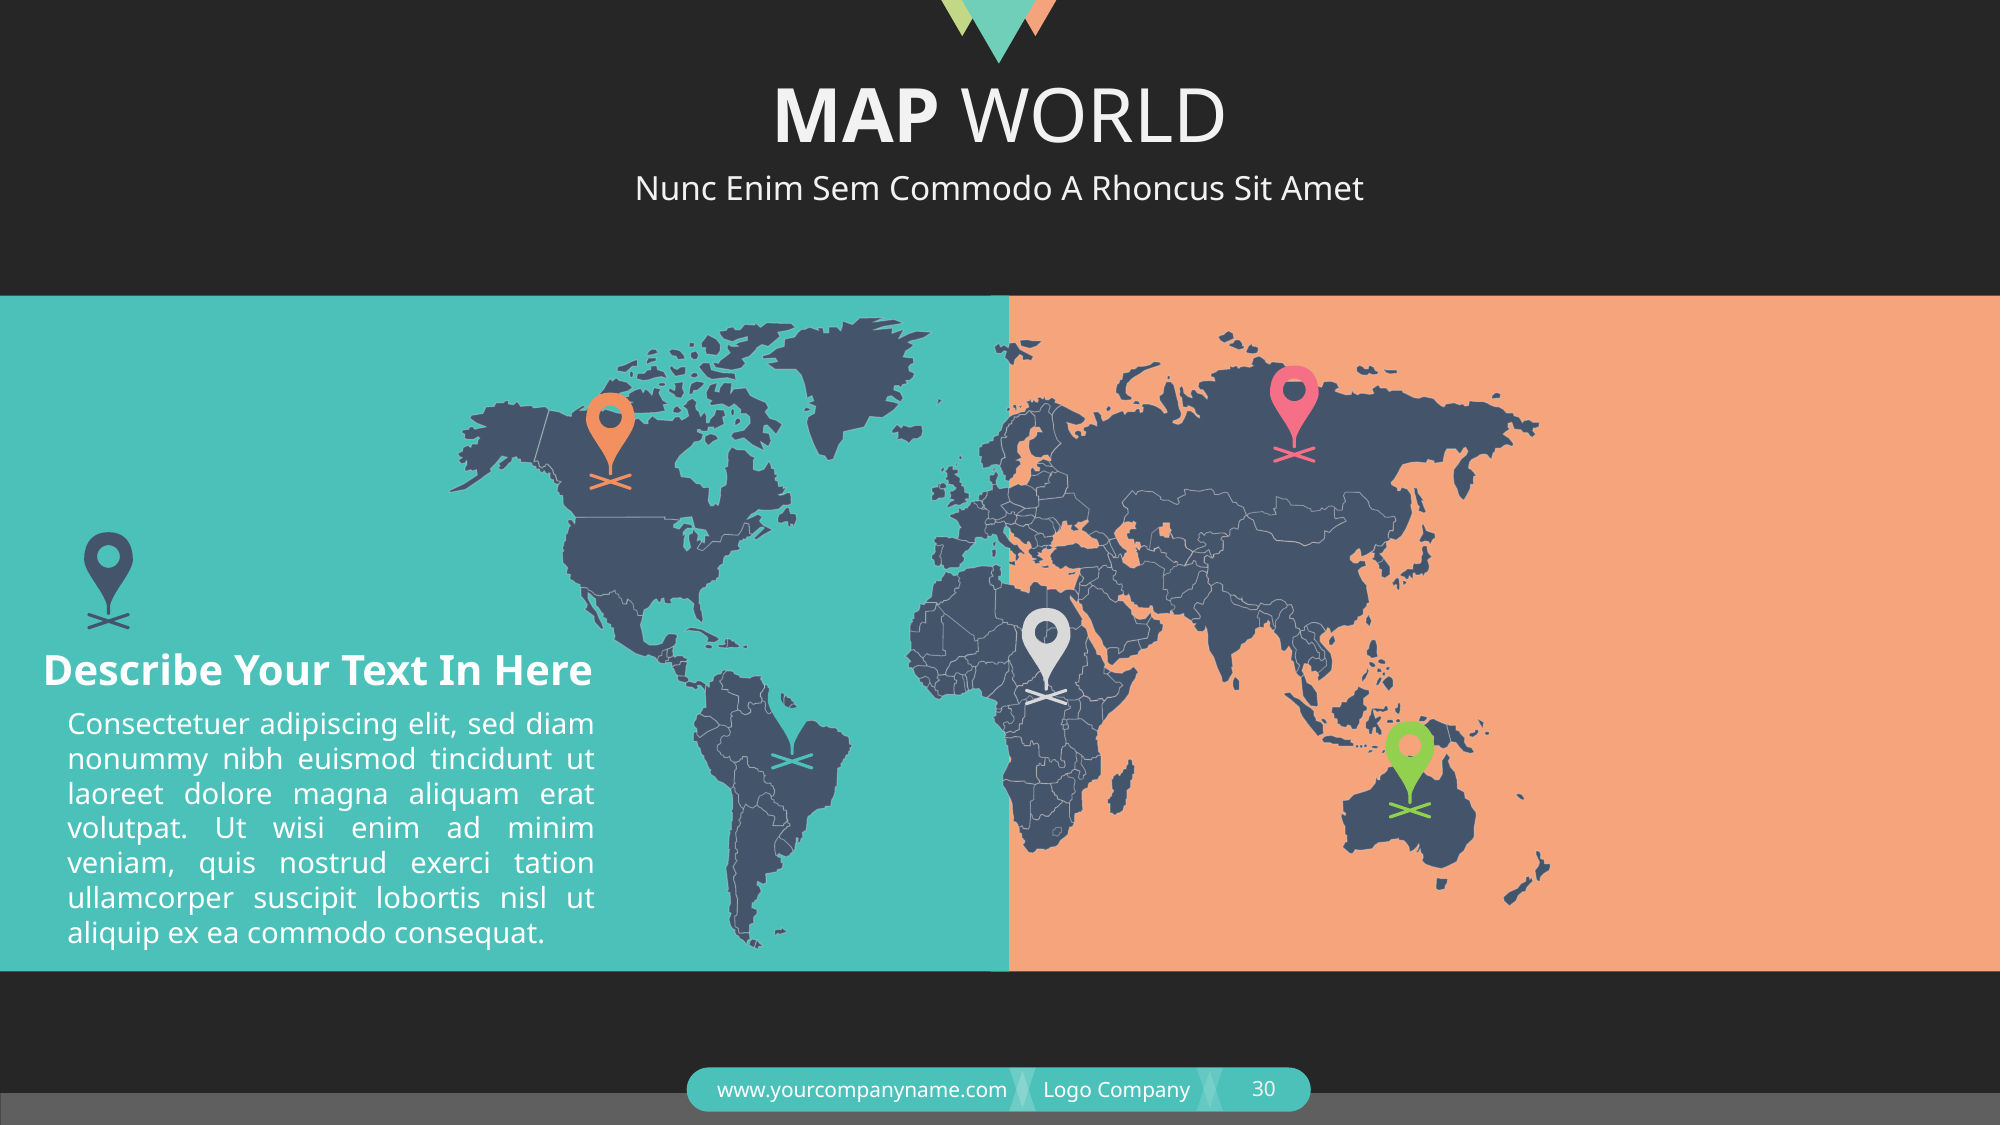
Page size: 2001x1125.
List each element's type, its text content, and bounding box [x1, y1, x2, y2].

text_box [1010, 294, 2000, 972]
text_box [1385, 721, 1435, 819]
text_box Consectetuer adipiscing elit, sed diam nonummy nibh euismod tincidunt ut laoreet dolore magna aliquam erat volutpat. Ut wisi enim ad minim veniam, quis nostrud exerci tation ullamcorper suscipit lobortis nisl ut aliquip ex ea commodo consequat. [52, 702, 610, 958]
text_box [84, 532, 133, 630]
list Nunc Enim Sem Commodo A Rhoncus Sit Amet [265, 166, 1735, 213]
text_box Describe Your Text In Here [27, 636, 449, 702]
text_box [767, 672, 817, 770]
title MAP WORLD [265, 77, 1735, 160]
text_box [586, 392, 635, 490]
slide_number 30 [1225, 1067, 1302, 1112]
text_box [0, 294, 1010, 972]
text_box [449, 317, 1551, 950]
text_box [1021, 608, 1071, 706]
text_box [1270, 365, 1319, 463]
